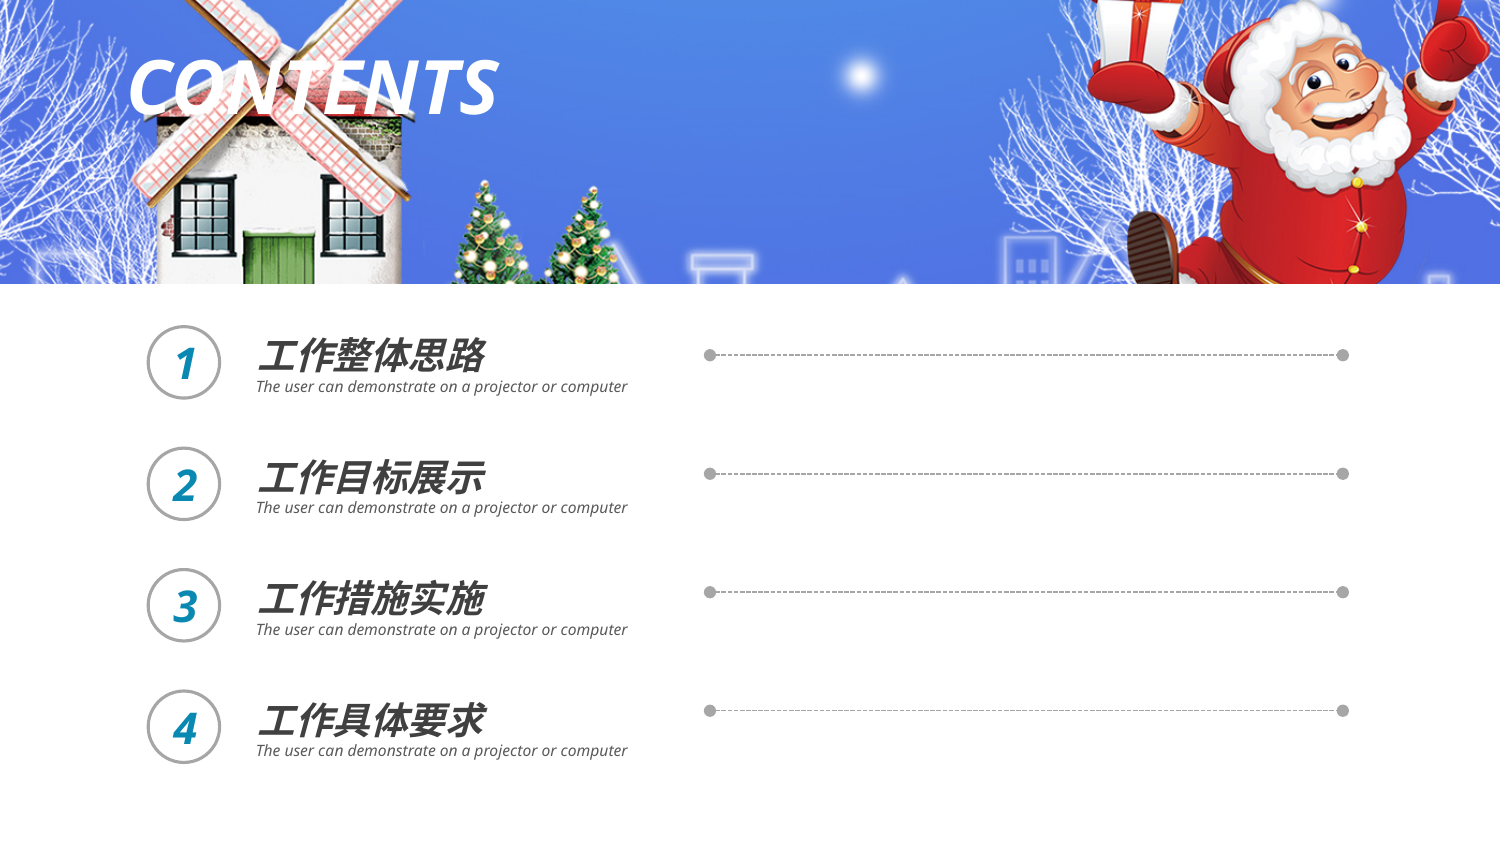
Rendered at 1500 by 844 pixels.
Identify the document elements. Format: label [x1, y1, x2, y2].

text_box [147, 324, 1344, 404]
text_box [147, 567, 1344, 647]
text_box [147, 446, 1344, 526]
text_box [147, 689, 1344, 769]
picture [0, 0, 1500, 284]
